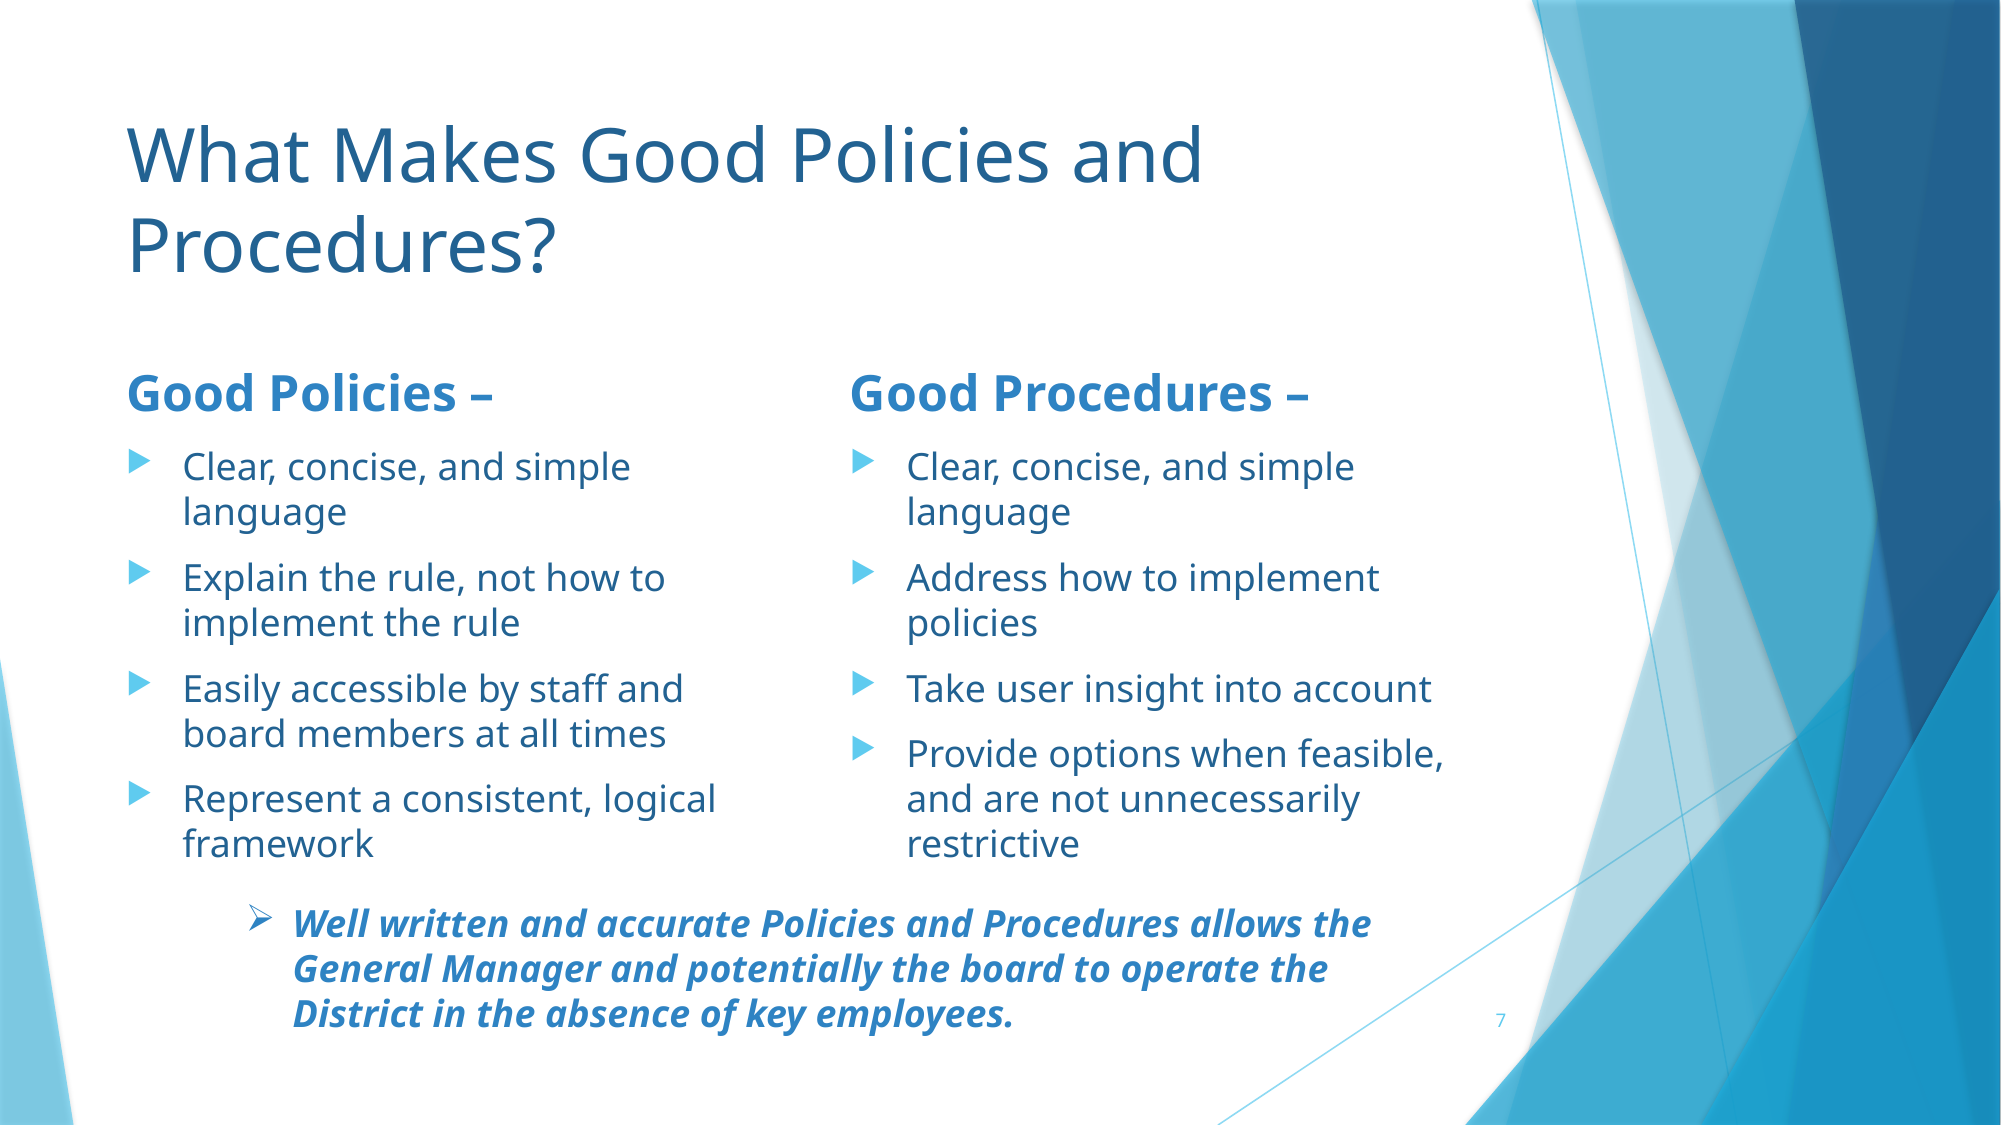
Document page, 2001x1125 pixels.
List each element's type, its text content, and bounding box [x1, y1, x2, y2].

title What Makes Good Policies and Procedures? [111, 99, 1522, 317]
slide_number 7 [1409, 991, 1522, 1051]
list Good Procedures – Clear, concise, and simple language Address how to implement policies Take user insight into account Provide options when feasible, and are not unnecessarily restrictive [834, 354, 1522, 992]
text_box Well written and accurate Policies and Procedures allows the General Manager and potentially the board to operate the District in the absence of key employees. [231, 892, 1391, 1043]
list Good Policies – Clear, concise, and simple language Explain the rule, not how to implement the rule Easily accessible by staff and board members at all times Represent a consistent, logical framework [111, 354, 798, 992]
